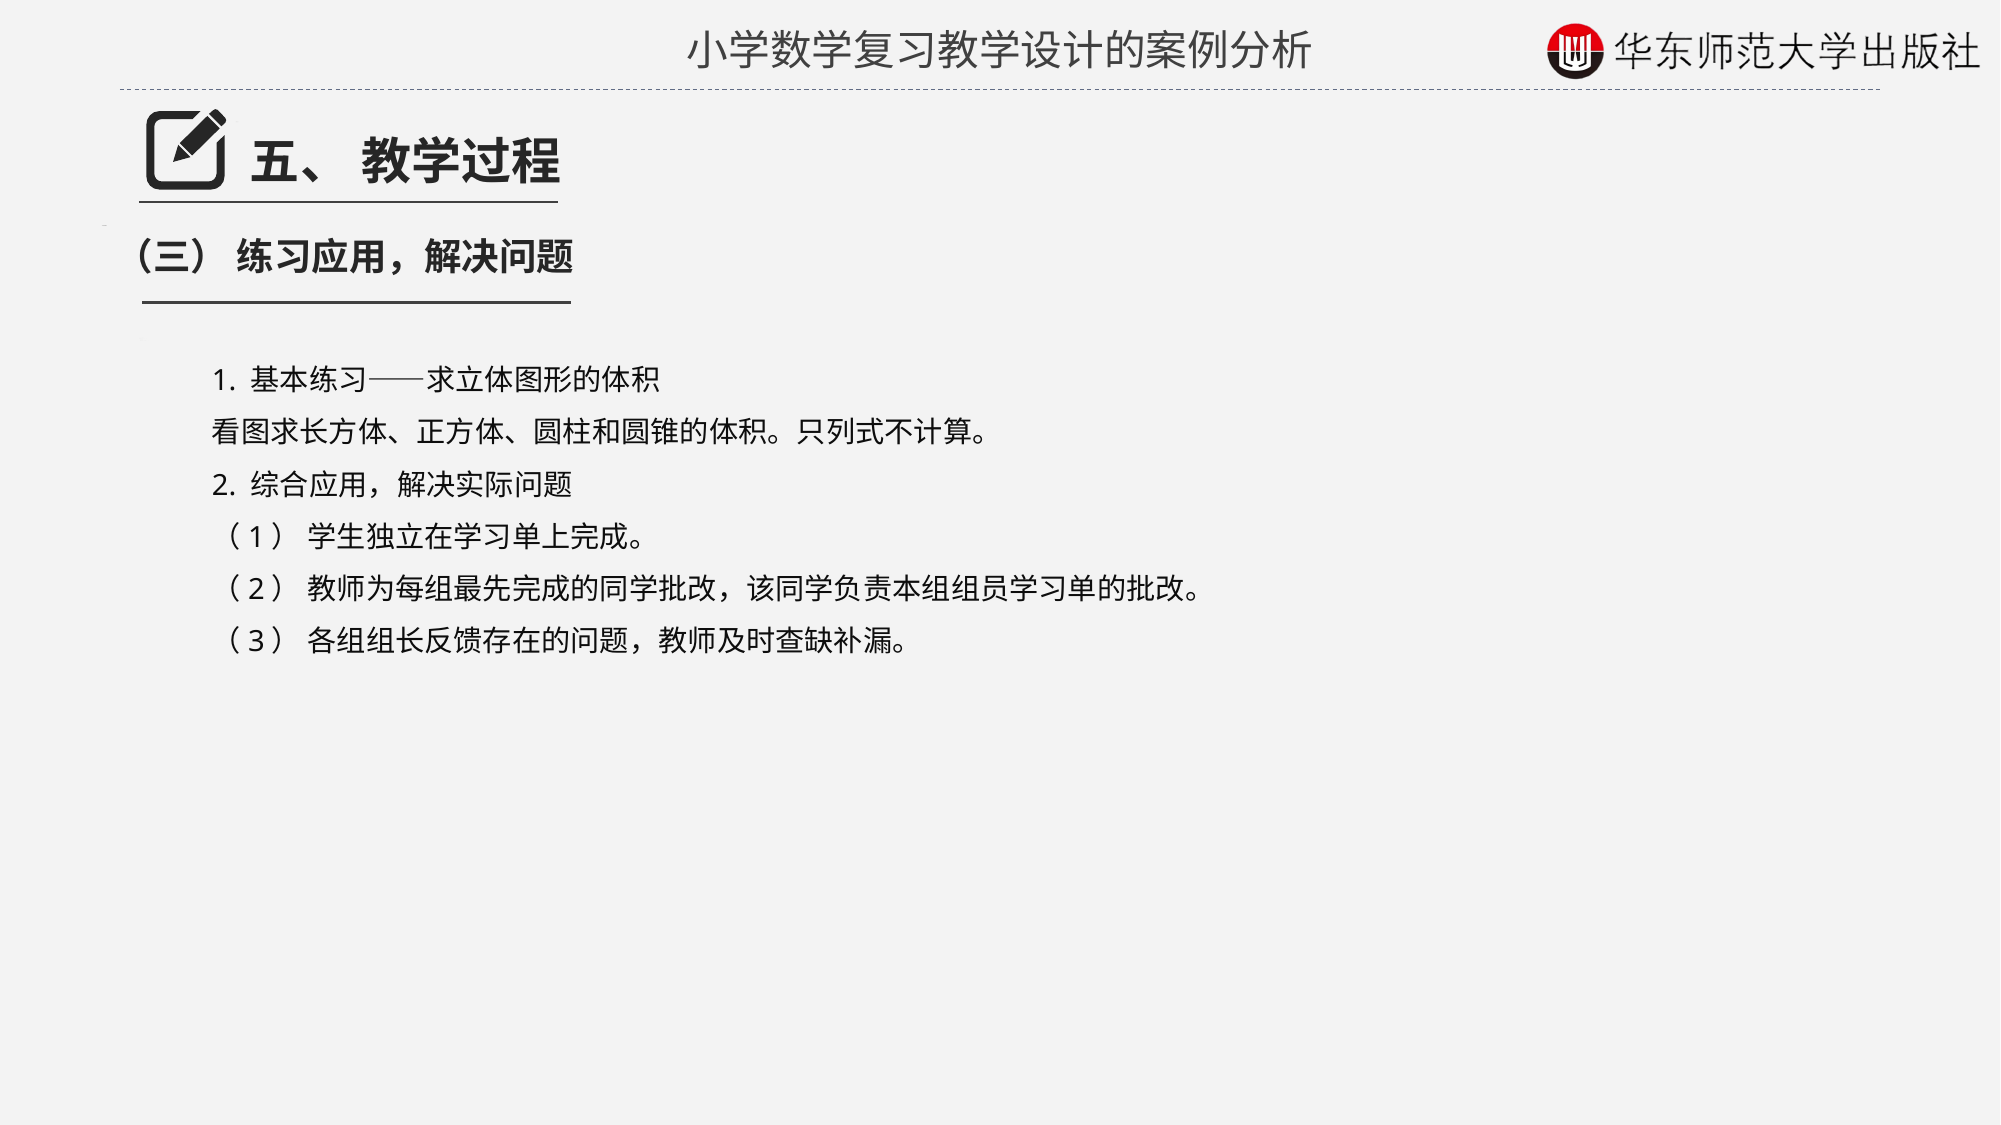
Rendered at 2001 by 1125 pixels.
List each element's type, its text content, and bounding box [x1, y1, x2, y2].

text_box （三） 练习应用，解决问题 [101, 225, 692, 286]
text_box 小学数学复习教学设计的案例分析 [680, 23, 1320, 74]
text_box 1. 基本练习——求立体图形的体积 看图求长方体、正方体、圆柱和圆锥的体积。只列式不计算。 2. 综合应用，解决实际问题 （1） 学生独立在学习单上完成。 （2） 教师为每组最先完成的同学批改，该同学负责本组组员学习单的批改。 （3） 各组组长反馈存在的问题，教师及时查缺补漏。 [138, 337, 1320, 665]
text_box [146, 111, 225, 190]
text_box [1536, 13, 1989, 83]
text_box 五、 教学过程 [235, 121, 1147, 197]
text_box [208, 109, 227, 127]
